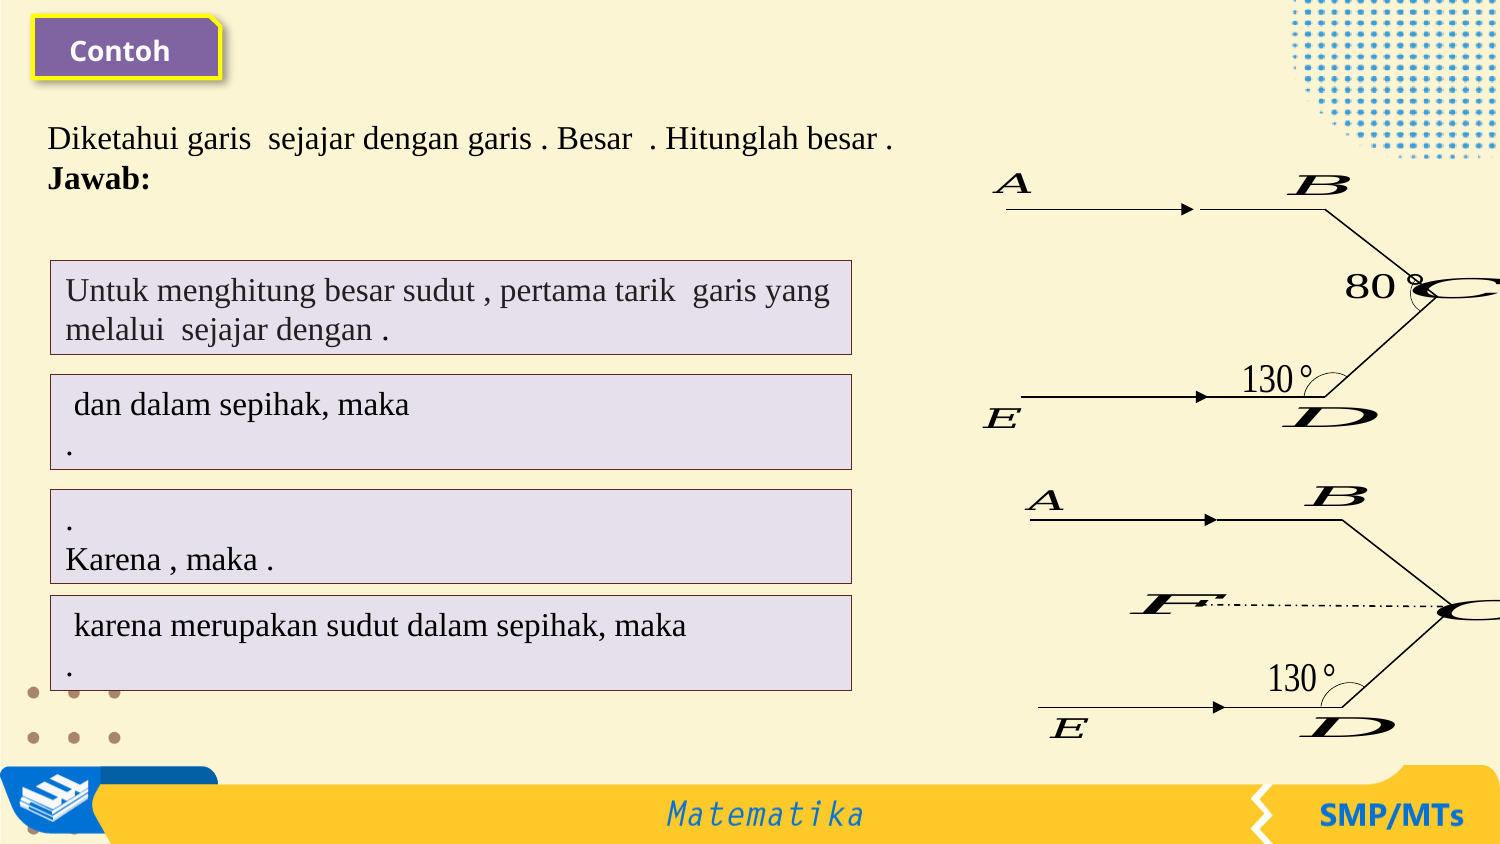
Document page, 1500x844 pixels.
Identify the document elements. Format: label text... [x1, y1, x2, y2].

text_box Contoh [30, 13, 223, 81]
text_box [1021, 482, 1500, 746]
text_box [979, 168, 1449, 436]
picture [0, 0, 1500, 844]
